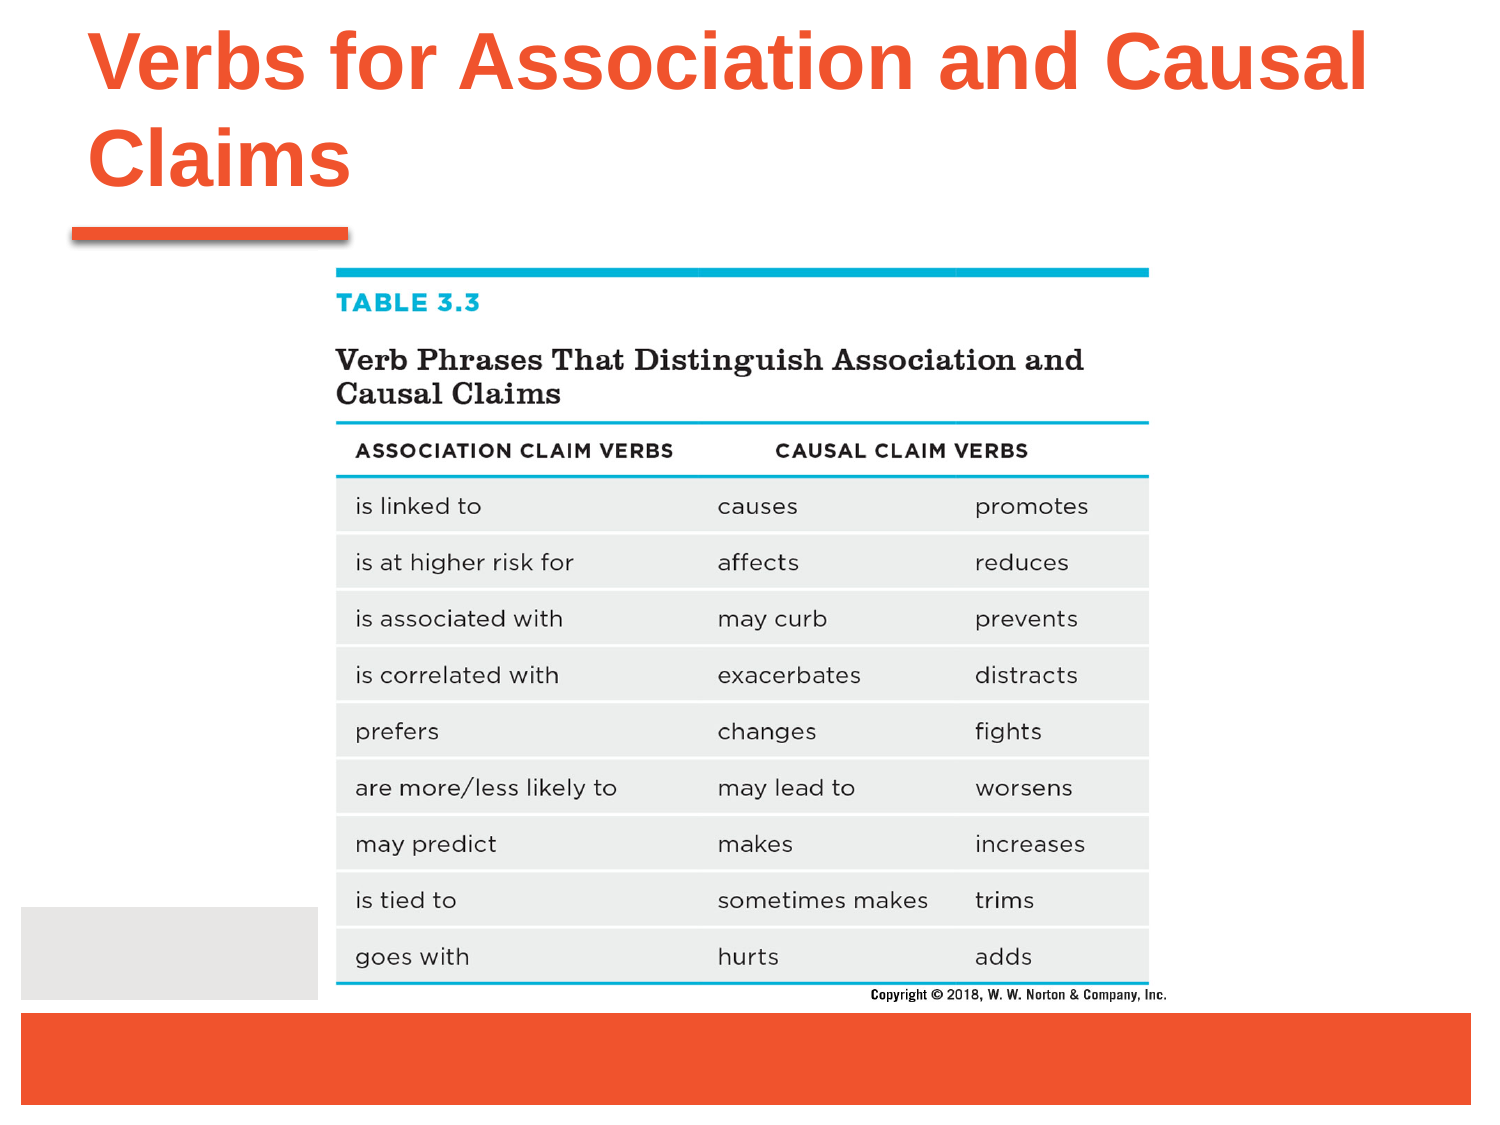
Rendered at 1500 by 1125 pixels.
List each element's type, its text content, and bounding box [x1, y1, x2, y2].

title Verbs for Association and Causal Claims [72, 0, 1467, 211]
picture [318, 250, 1166, 1003]
